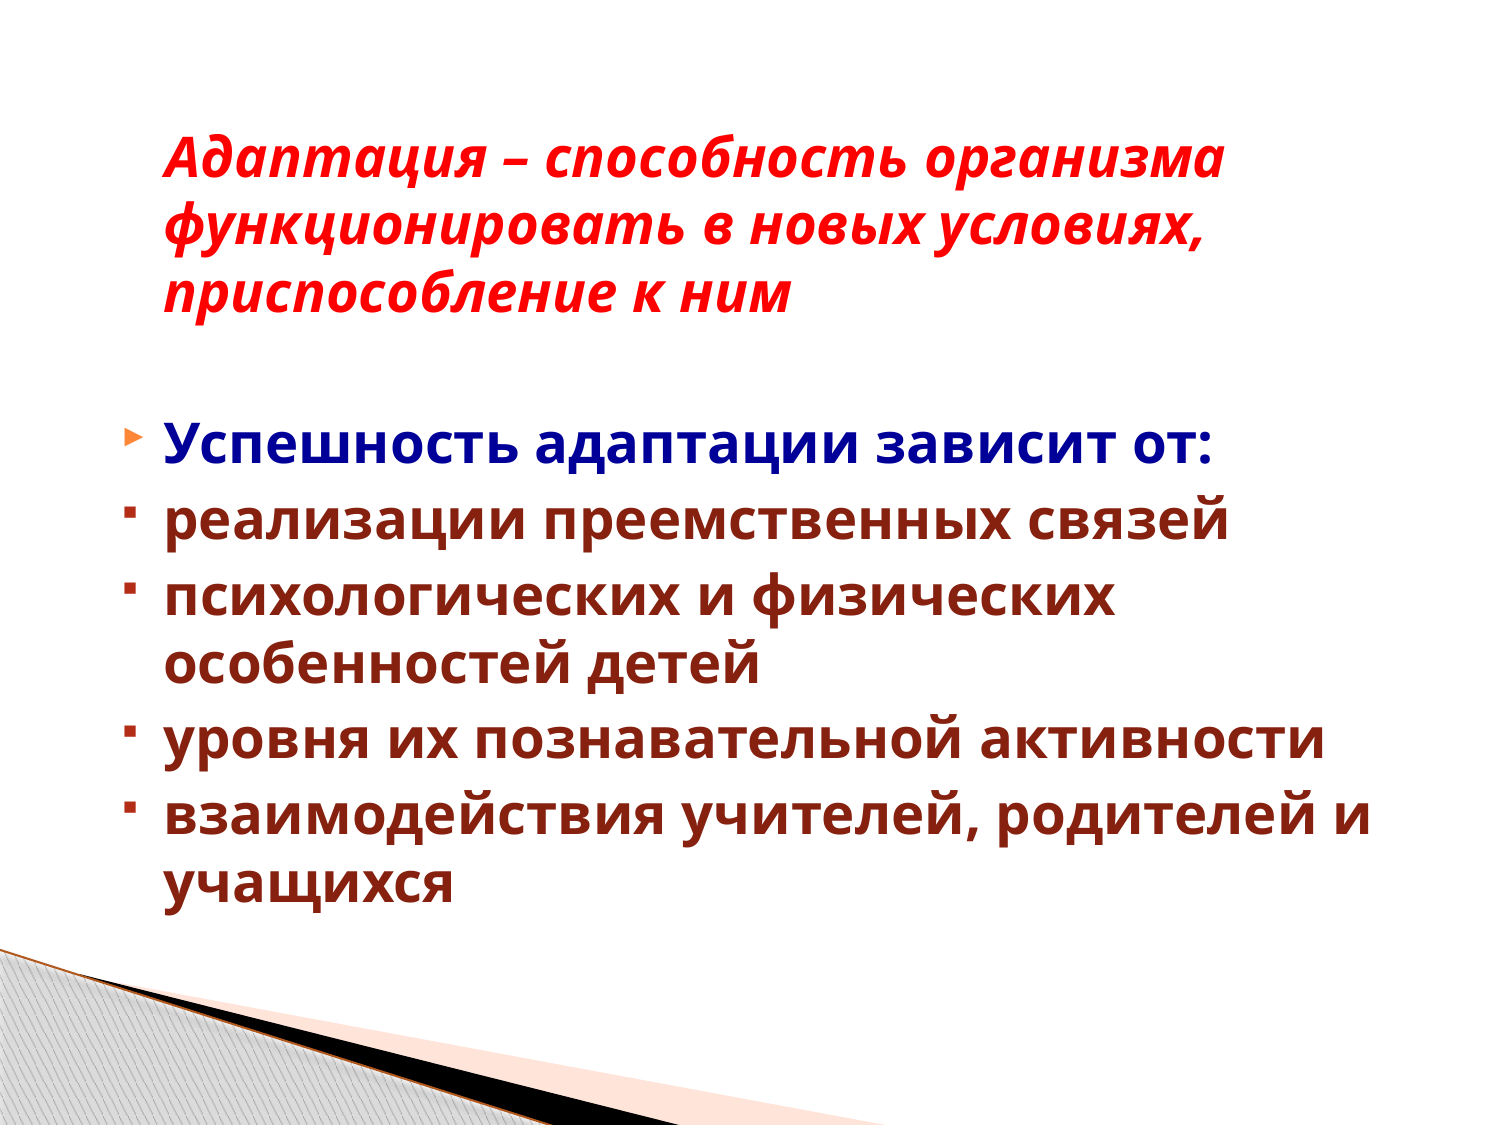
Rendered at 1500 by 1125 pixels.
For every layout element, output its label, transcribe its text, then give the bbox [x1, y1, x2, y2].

list Адаптация – способность организма функционировать в новых условиях, приспособление к ним Успешность адаптации зависит от: реализации преемственных связей психологических и физических особенностей детей уровня их познавательной активности взаимодействия учителей, родителей и учащихся [88, 113, 1460, 970]
